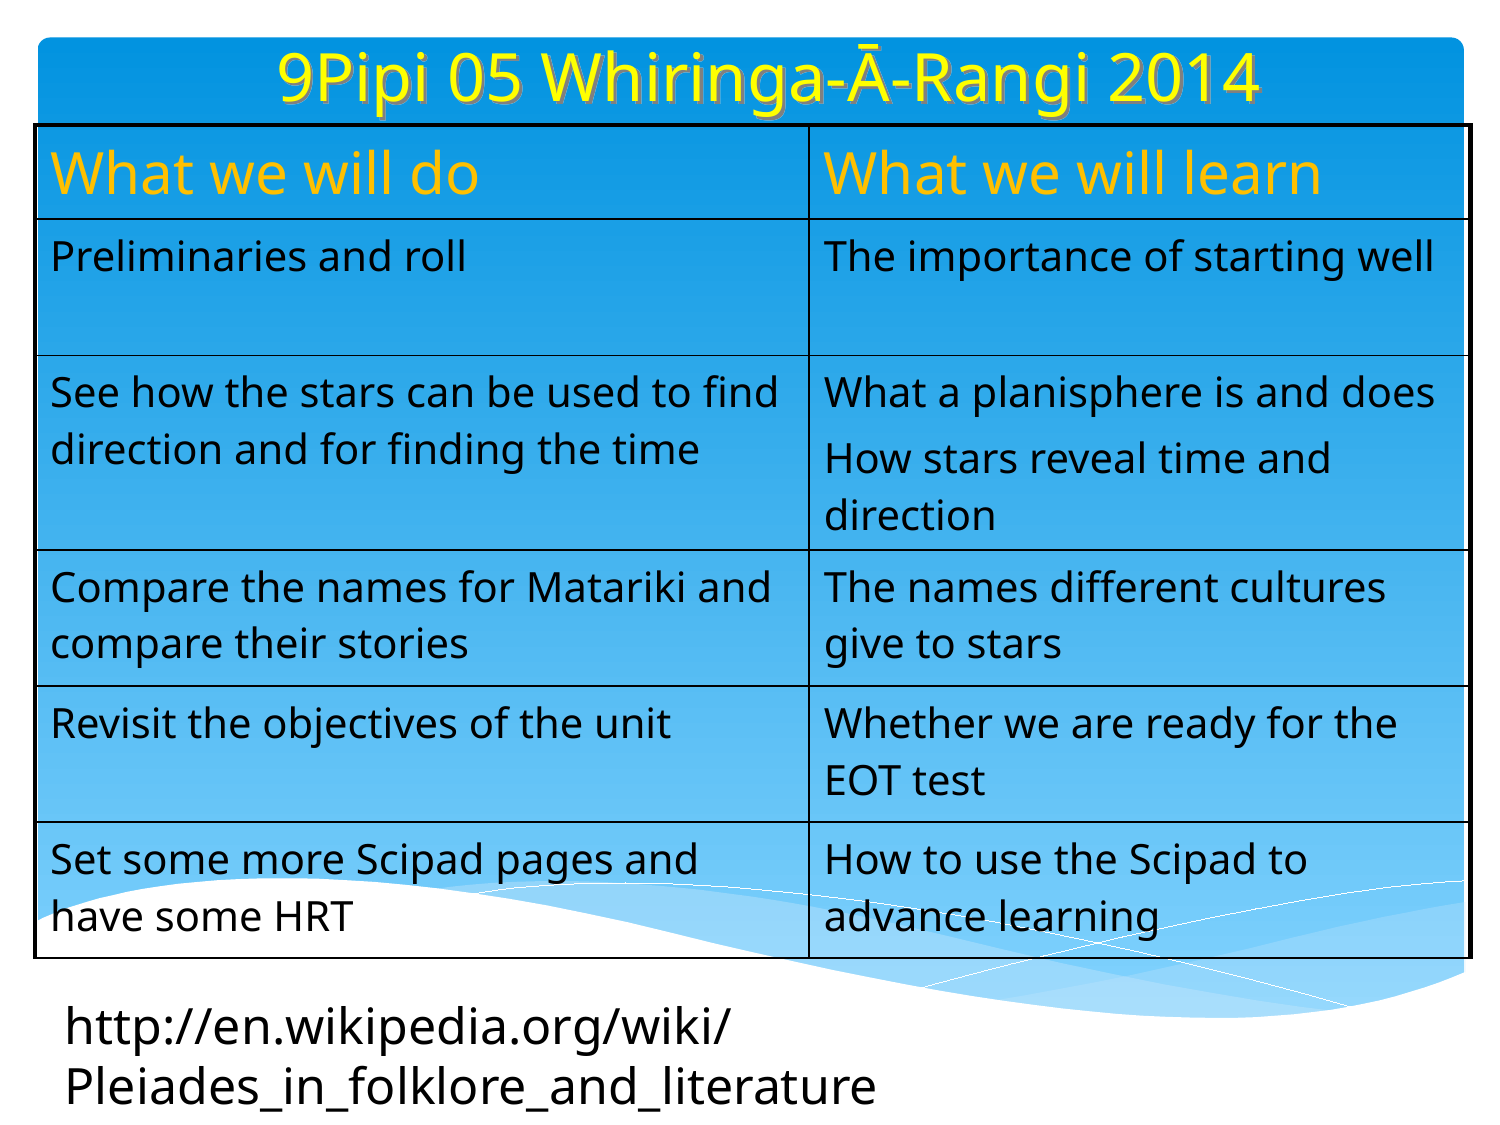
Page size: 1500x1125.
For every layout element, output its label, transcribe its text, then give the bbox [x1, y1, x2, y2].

text_box 9Pipi 05 Whiringa-Ā-Rangi 2014 [162, 24, 1375, 123]
text_box http://en.wikipedia.org/wiki/Pleiades_in_folklore_and_literature [49, 986, 1463, 1122]
table_cell Whether we are ready for the EOT test [810, 687, 1468, 821]
table_cell See how the stars can be used to find direction and for finding the time [37, 356, 808, 549]
table_header What we will do [37, 127, 808, 218]
table_cell How to use the Scipad to advance learning [810, 823, 1468, 957]
table_cell Compare the names for Matariki and compare their stories [37, 551, 808, 685]
table_cell The names different cultures give to stars [810, 551, 1468, 685]
table_cell What a planisphere is and does How stars reveal time and direction [810, 356, 1468, 549]
table_cell Set some more Scipad pages and have some HRT [37, 823, 808, 957]
table_cell Revisit the objectives of the unit [37, 687, 808, 821]
table_cell The importance of starting well [810, 220, 1468, 355]
table_cell Preliminaries and roll [37, 220, 808, 355]
table_header What we will learn [810, 127, 1468, 218]
